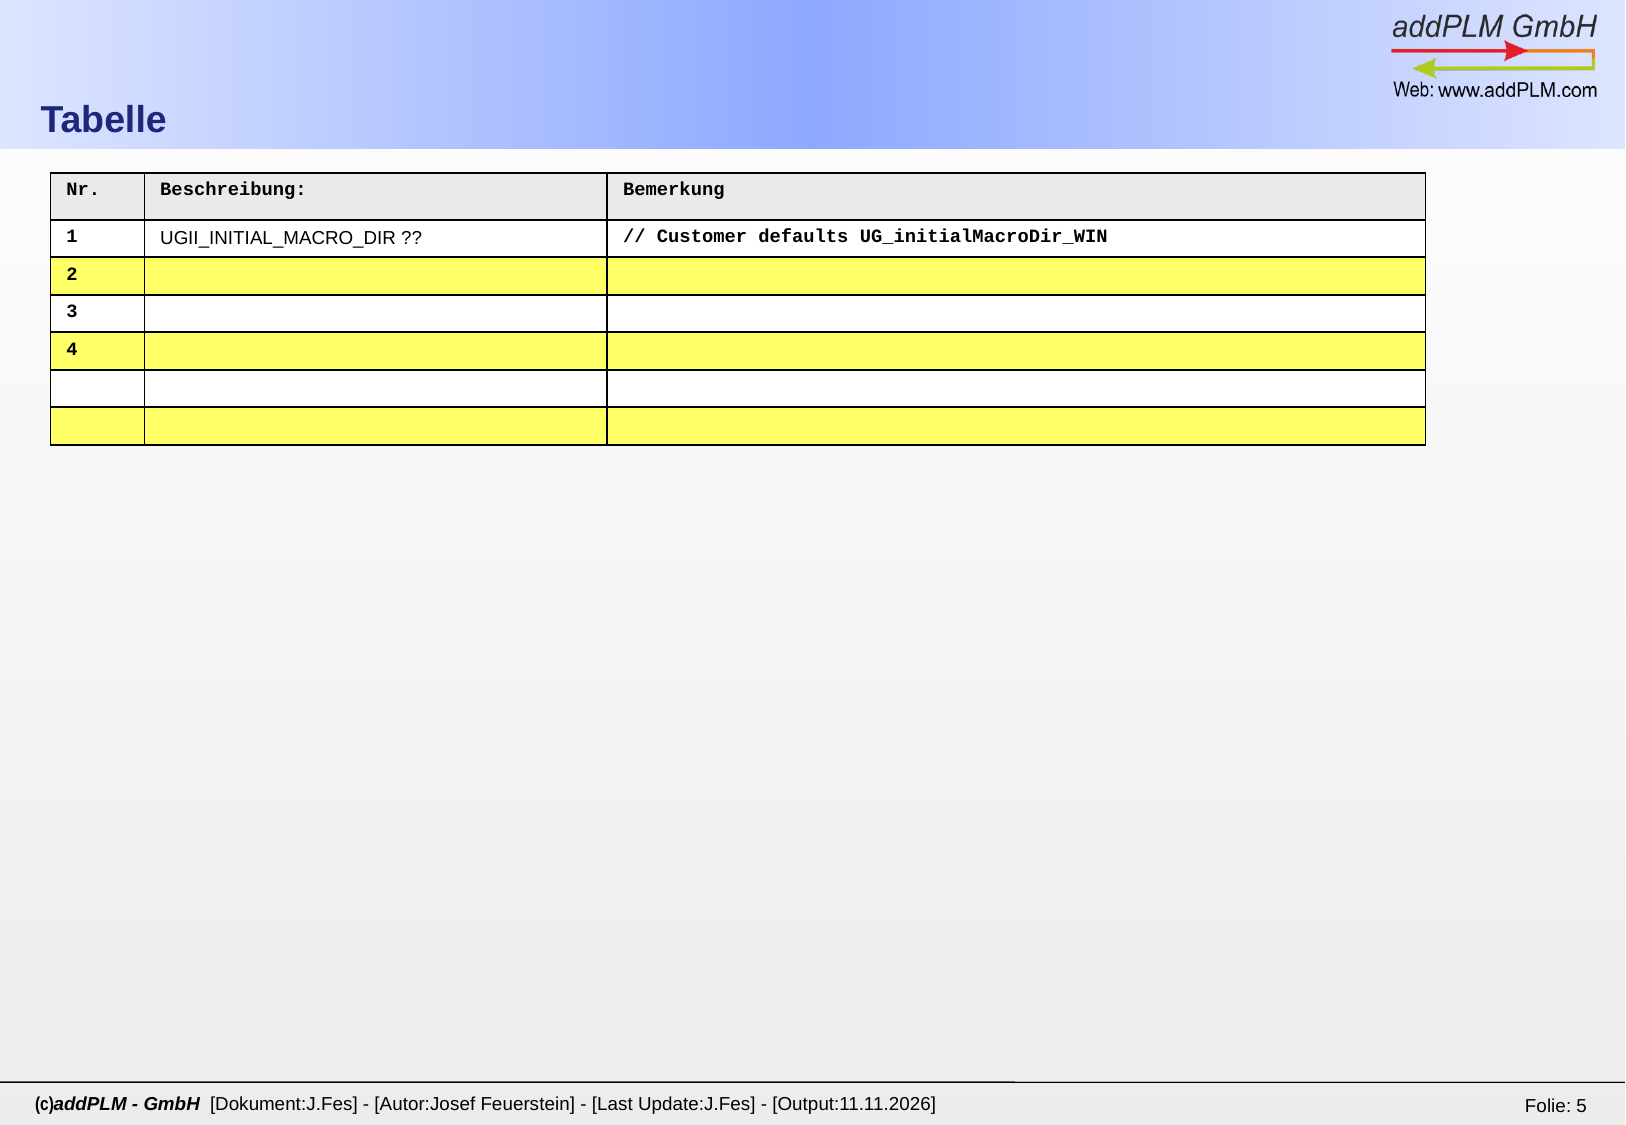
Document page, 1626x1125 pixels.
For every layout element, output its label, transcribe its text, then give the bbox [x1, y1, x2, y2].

table_cell 1 [51, 221, 144, 256]
table_header Bemerkung [608, 174, 1425, 219]
table_cell 4 [51, 333, 144, 369]
table_cell [608, 258, 1425, 294]
table_cell [51, 371, 144, 406]
picture [1391, 14, 1597, 97]
table_cell [145, 333, 606, 369]
table_cell [51, 408, 144, 444]
table_cell [608, 296, 1425, 331]
table_cell [145, 371, 606, 406]
table_cell // Customer defaults UG_initialMacroDir_WIN [608, 221, 1425, 256]
table_header Nr. [51, 174, 144, 219]
table_cell [145, 408, 606, 444]
table_cell 3 [51, 296, 144, 331]
table_cell UGII_INITIAL_MACRO_DIR ?? [145, 221, 606, 256]
table_cell [145, 296, 606, 331]
table_cell 2 [51, 258, 144, 294]
title Tabelle [40, 67, 1582, 131]
table_cell [145, 258, 606, 294]
table_cell [608, 408, 1425, 444]
table_cell [608, 333, 1425, 369]
table_cell [608, 371, 1425, 406]
table_header Beschreibung: [145, 174, 606, 219]
